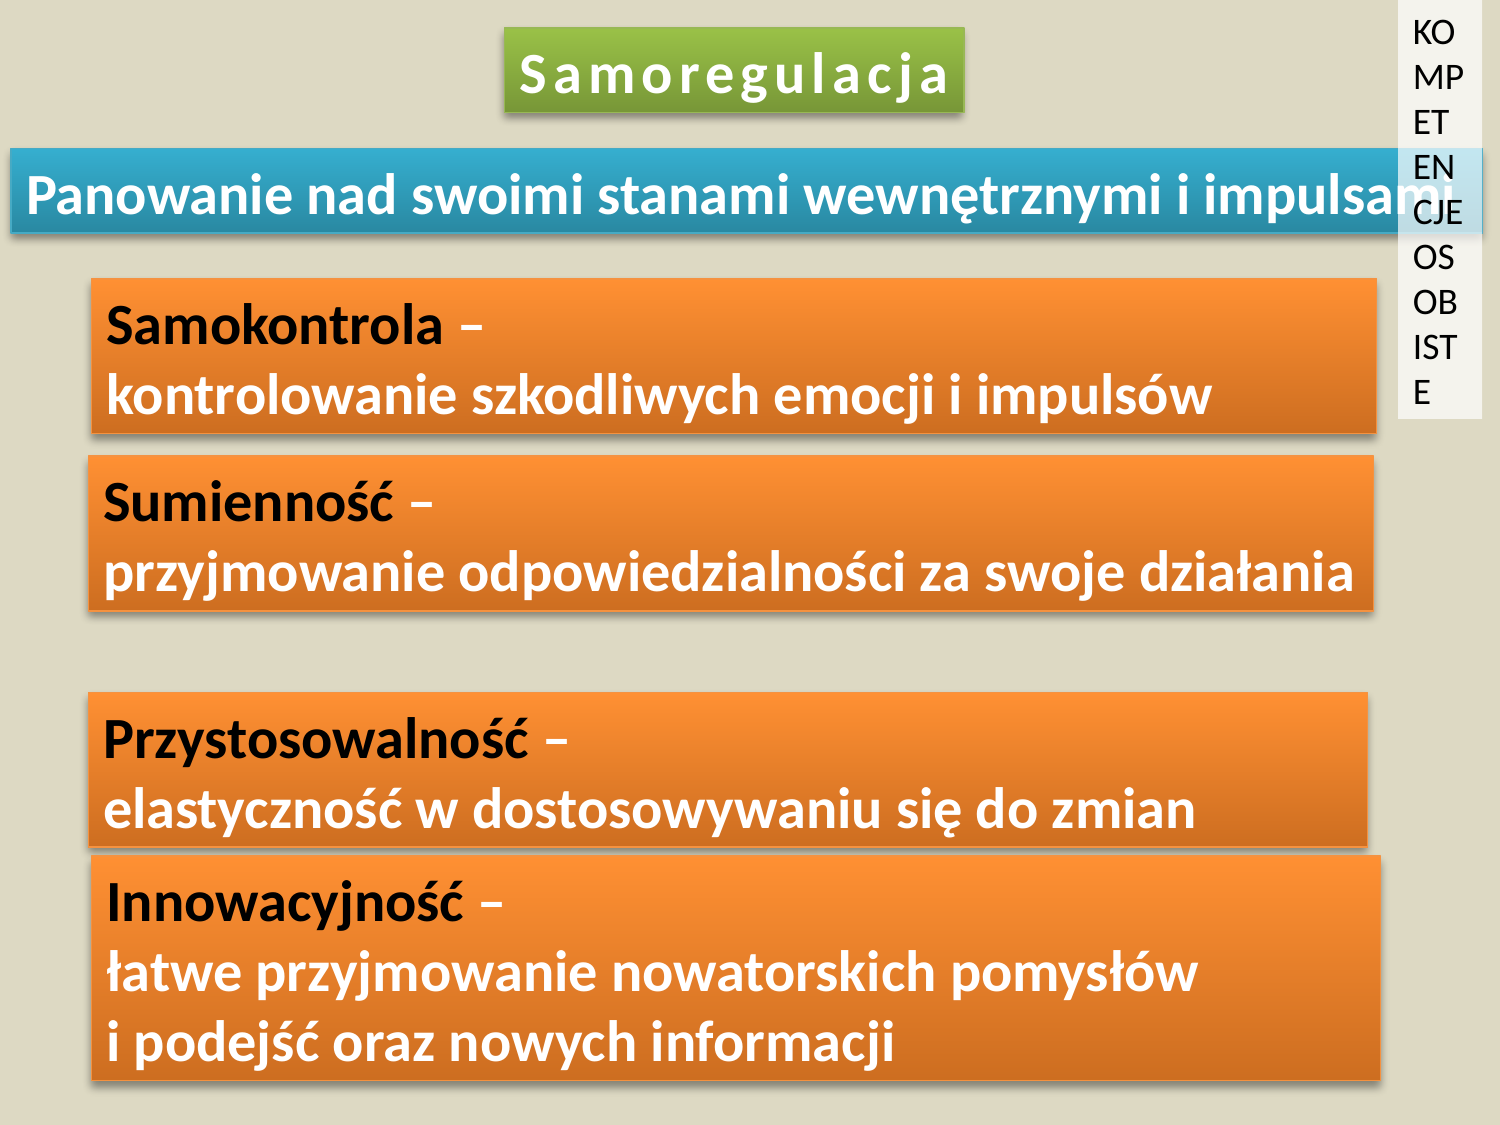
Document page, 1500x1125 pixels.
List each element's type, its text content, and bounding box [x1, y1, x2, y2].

text_box Panowanie nad swoimi stanami wewnętrznymi i impulsami [10, 148, 1398, 234]
text_box Przystosowalność – elastyczność w dostosowywaniu się do zmian [88, 692, 1368, 848]
text_box Samoregulacja [504, 27, 965, 113]
text_box Sumienność – przyjmowanie odpowiedzialności za swoje działania [88, 455, 1374, 612]
text_box Samokontrola – kontrolowanie szkodliwych emocji i impulsów [91, 278, 1377, 434]
text_box Innowacyjność – łatwe przyjmowanie nowatorskich pomysłów i podejść oraz nowych informacji [91, 855, 1381, 1081]
text_box KOMPETENCJE OSOBISTE [1398, 0, 1483, 419]
